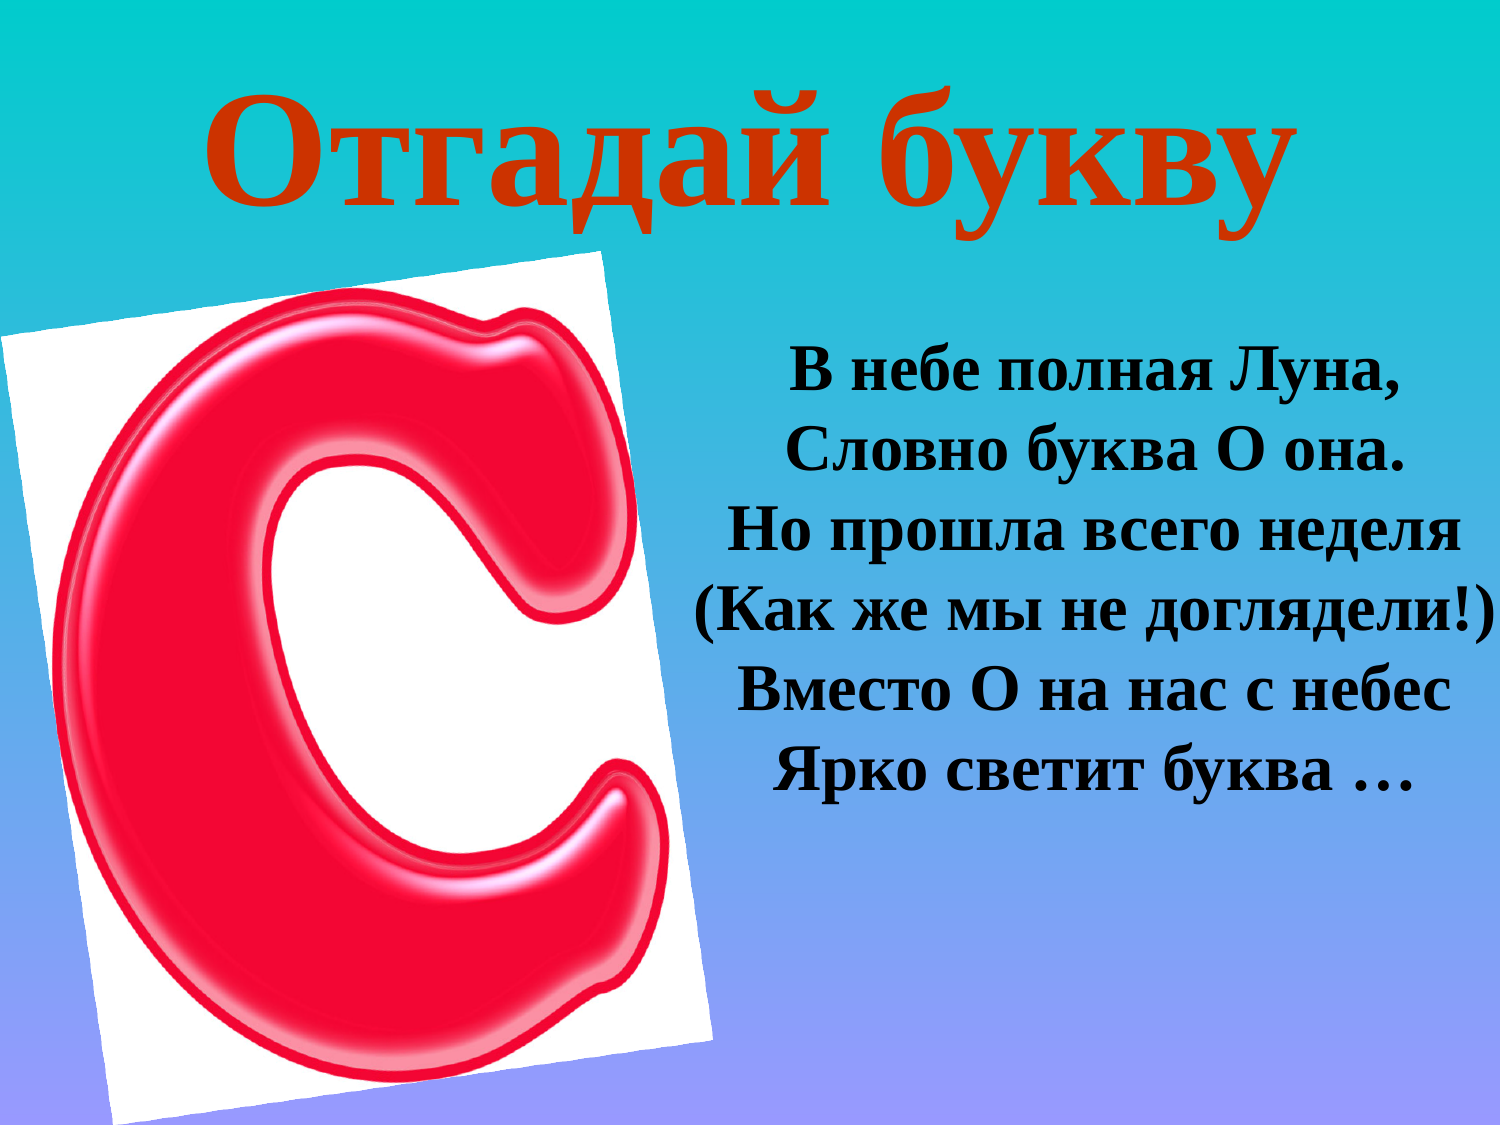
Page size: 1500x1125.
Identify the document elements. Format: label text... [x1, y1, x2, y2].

list В небе полная Луна, Словно буква О она. Но прошла всего неделя (Как же мы не доглядели!) Вместо О на нас с небес Ярко светит буква … [663, 316, 1500, 1059]
title Отгадай букву [75, 45, 1425, 233]
picture [1, 252, 712, 1124]
